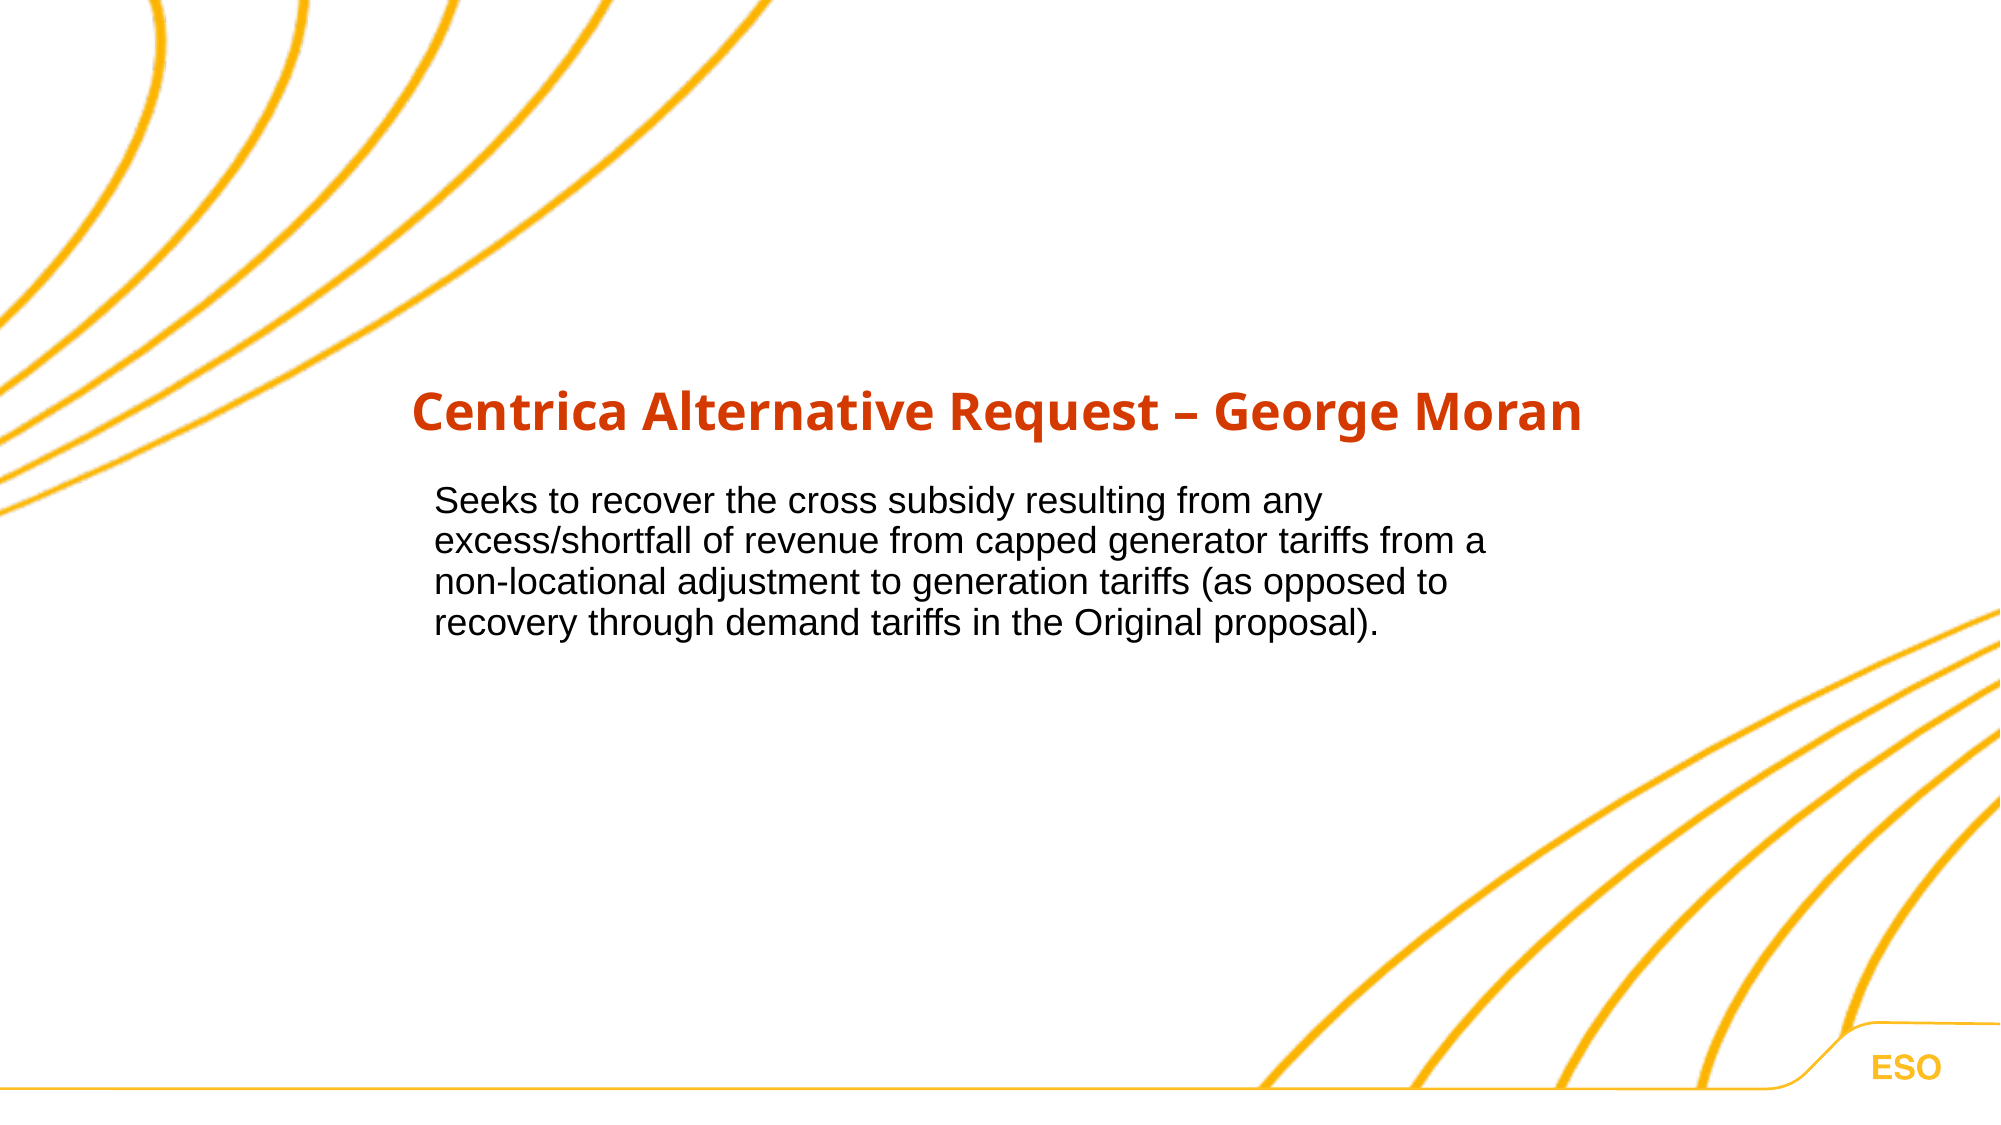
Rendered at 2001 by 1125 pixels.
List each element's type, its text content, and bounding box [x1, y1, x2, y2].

picture [0, 0, 874, 637]
list Centrica Alternative Request – George Moran [396, 378, 1791, 462]
list Seeks to recover the cross subsidy resulting from any excess/shortfall of revenue from capped generator tariffs from a non-locational adjustment to generation tariffs (as opposed to recovery through demand tariffs in the Original proposal). [419, 473, 1581, 724]
picture [1873, 1054, 1941, 1080]
picture [1126, 488, 2000, 1087]
